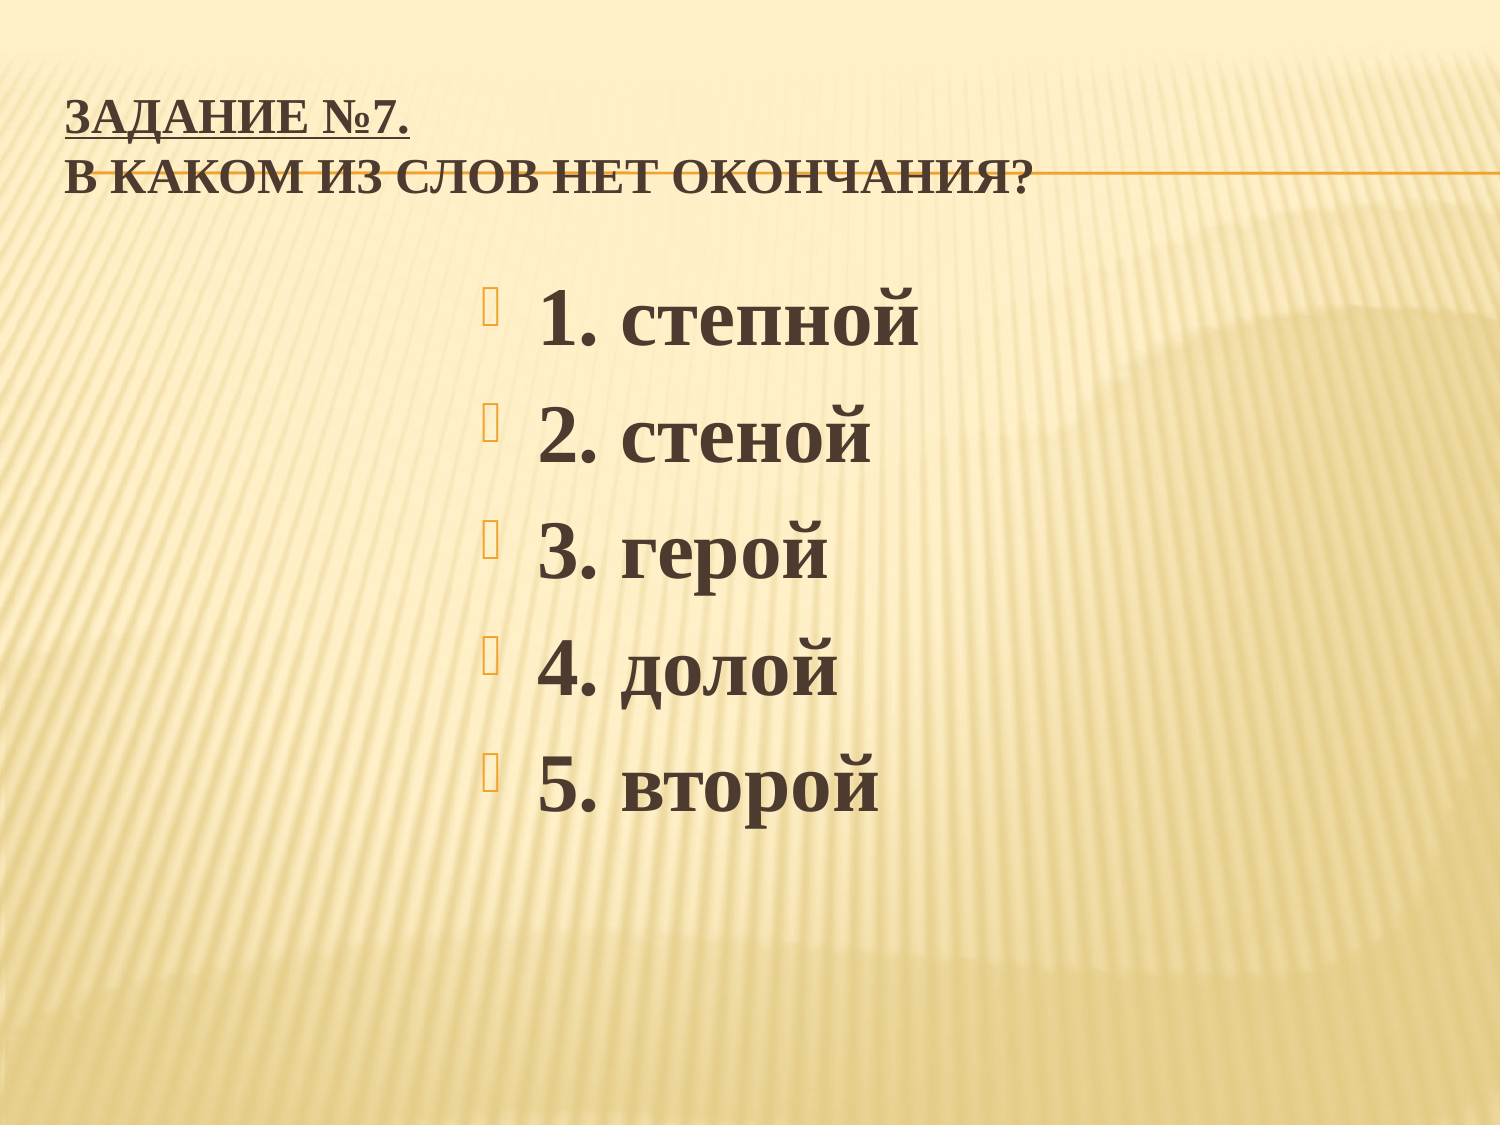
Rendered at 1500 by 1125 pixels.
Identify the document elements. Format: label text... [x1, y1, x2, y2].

list 1. степной 2. стеной 3. герой 4. долой 5. второй [50, 254, 1475, 998]
title Задание №7. В каком из слов нет окончания? [50, 75, 1475, 213]
